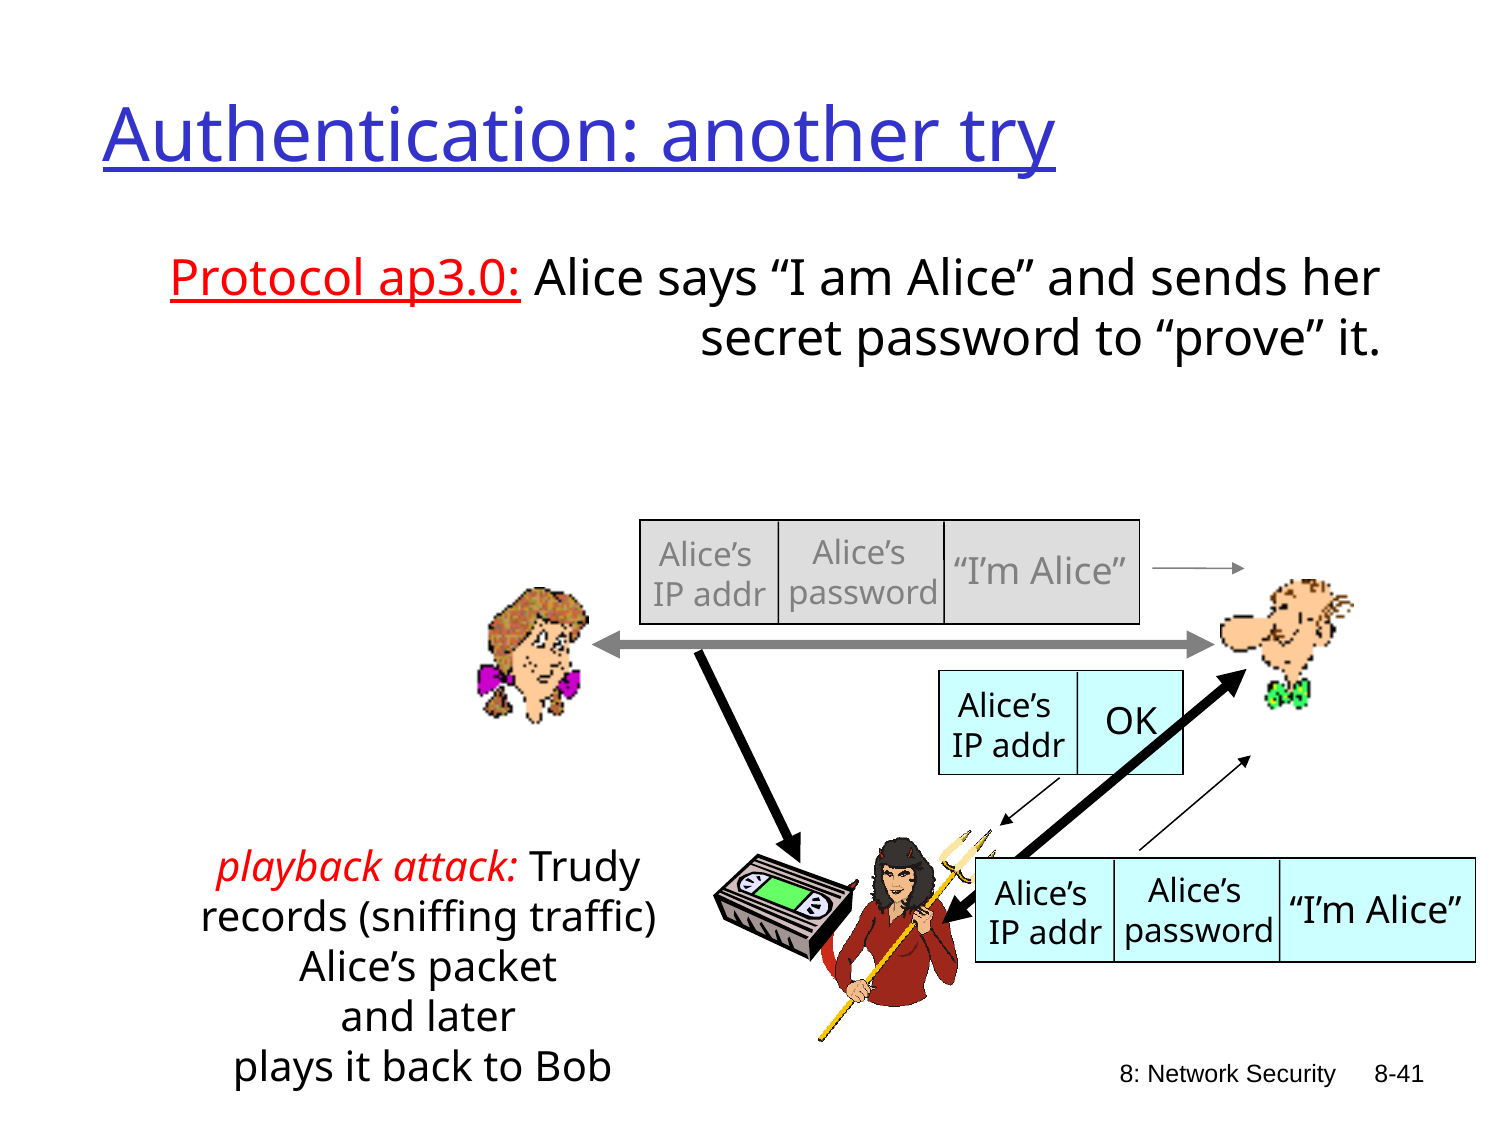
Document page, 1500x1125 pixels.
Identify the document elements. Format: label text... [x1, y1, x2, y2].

footer 8: Network Security [876, 1050, 1352, 1125]
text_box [473, 519, 1484, 1043]
text_box playback attack: Trudy records (sniffing traffic) Alice’s packet and later plays it back to Bob [182, 832, 675, 1097]
slide_number 8-41 [1320, 1050, 1440, 1099]
title Authentication: another try [87, 37, 1363, 225]
text_box Protocol ap3.0: Alice says “I am Alice” and sends her secret password to “prove” it. [154, 238, 1397, 373]
